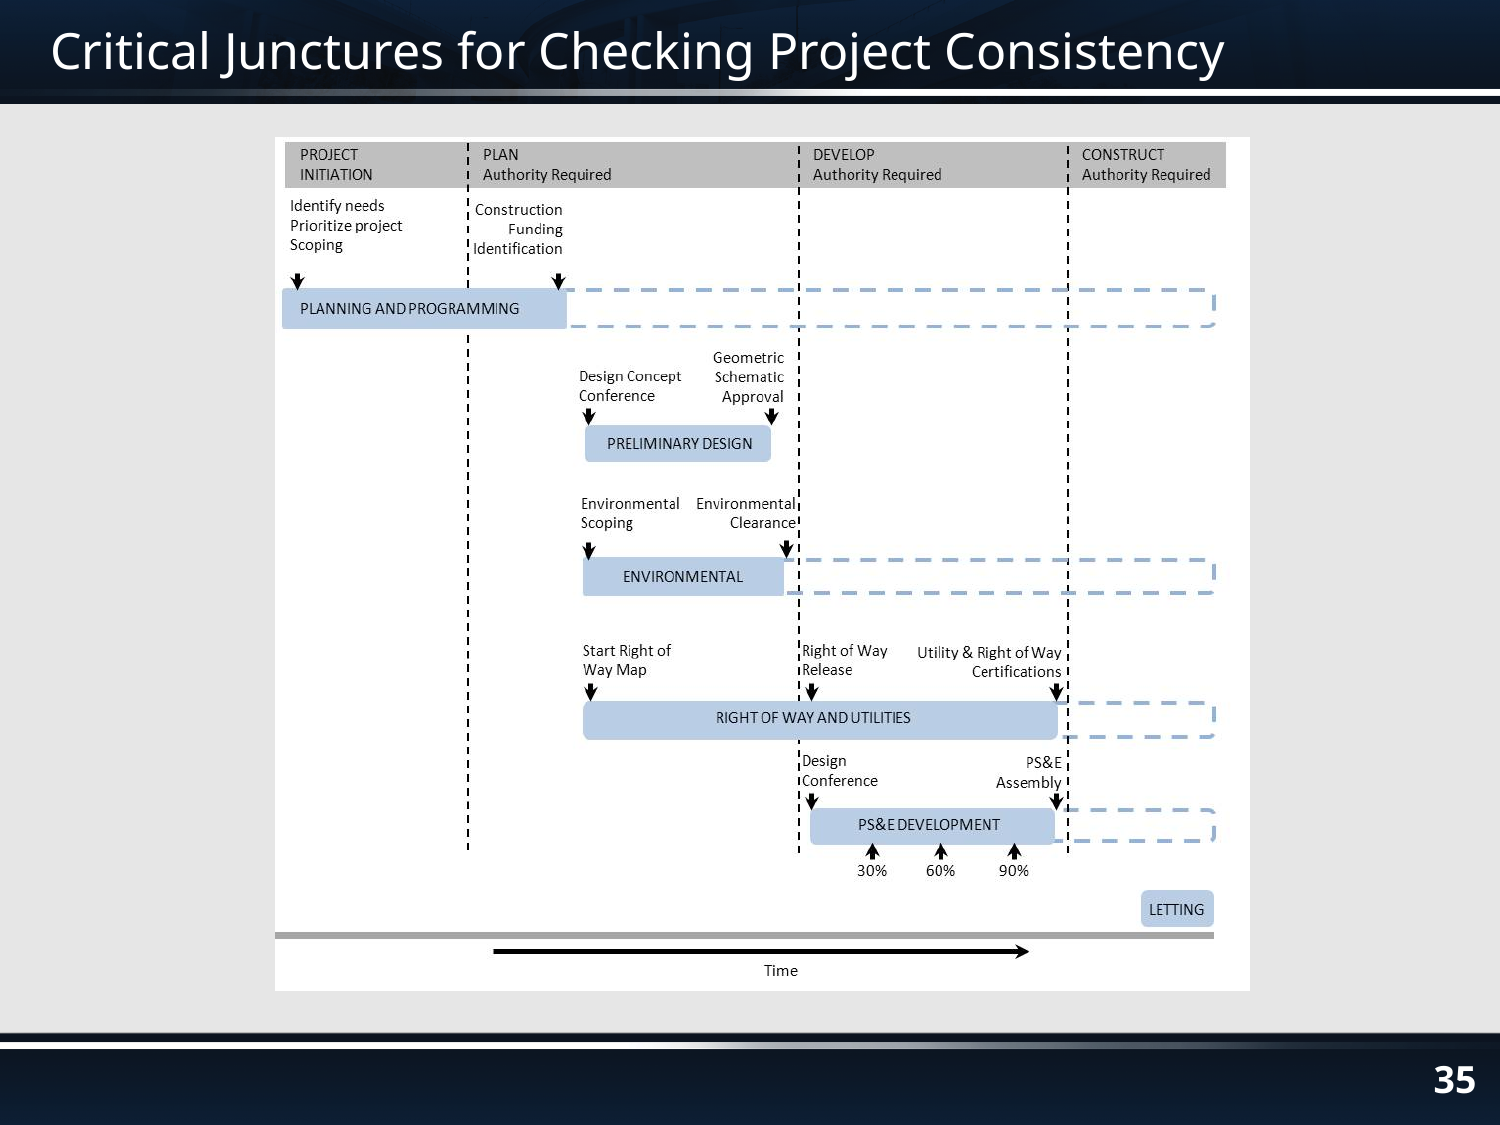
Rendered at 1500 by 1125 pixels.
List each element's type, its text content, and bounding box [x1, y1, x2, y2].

title Critical Junctures for Checking Project Consistency [50, 12, 1421, 89]
picture [274, 137, 1251, 991]
picture [0, 1032, 1500, 1125]
picture [0, 0, 1500, 104]
